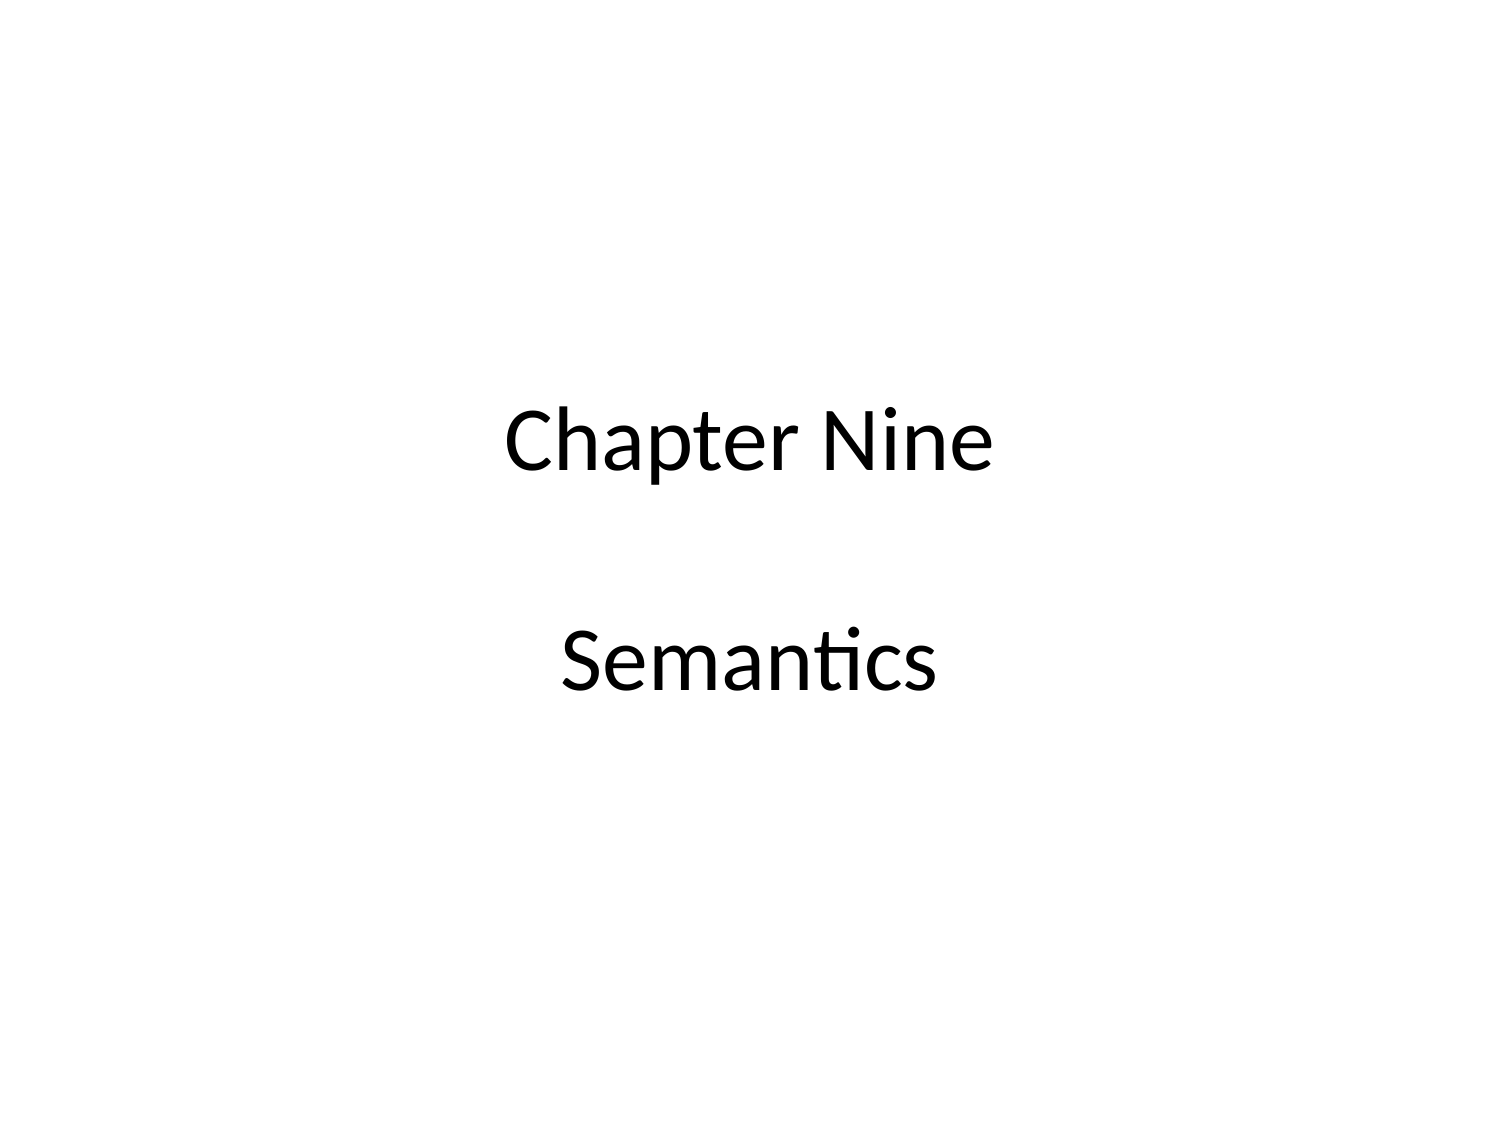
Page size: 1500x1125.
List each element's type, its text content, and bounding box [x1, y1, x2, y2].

title Chapter Nine Semantics [112, 349, 1388, 738]
